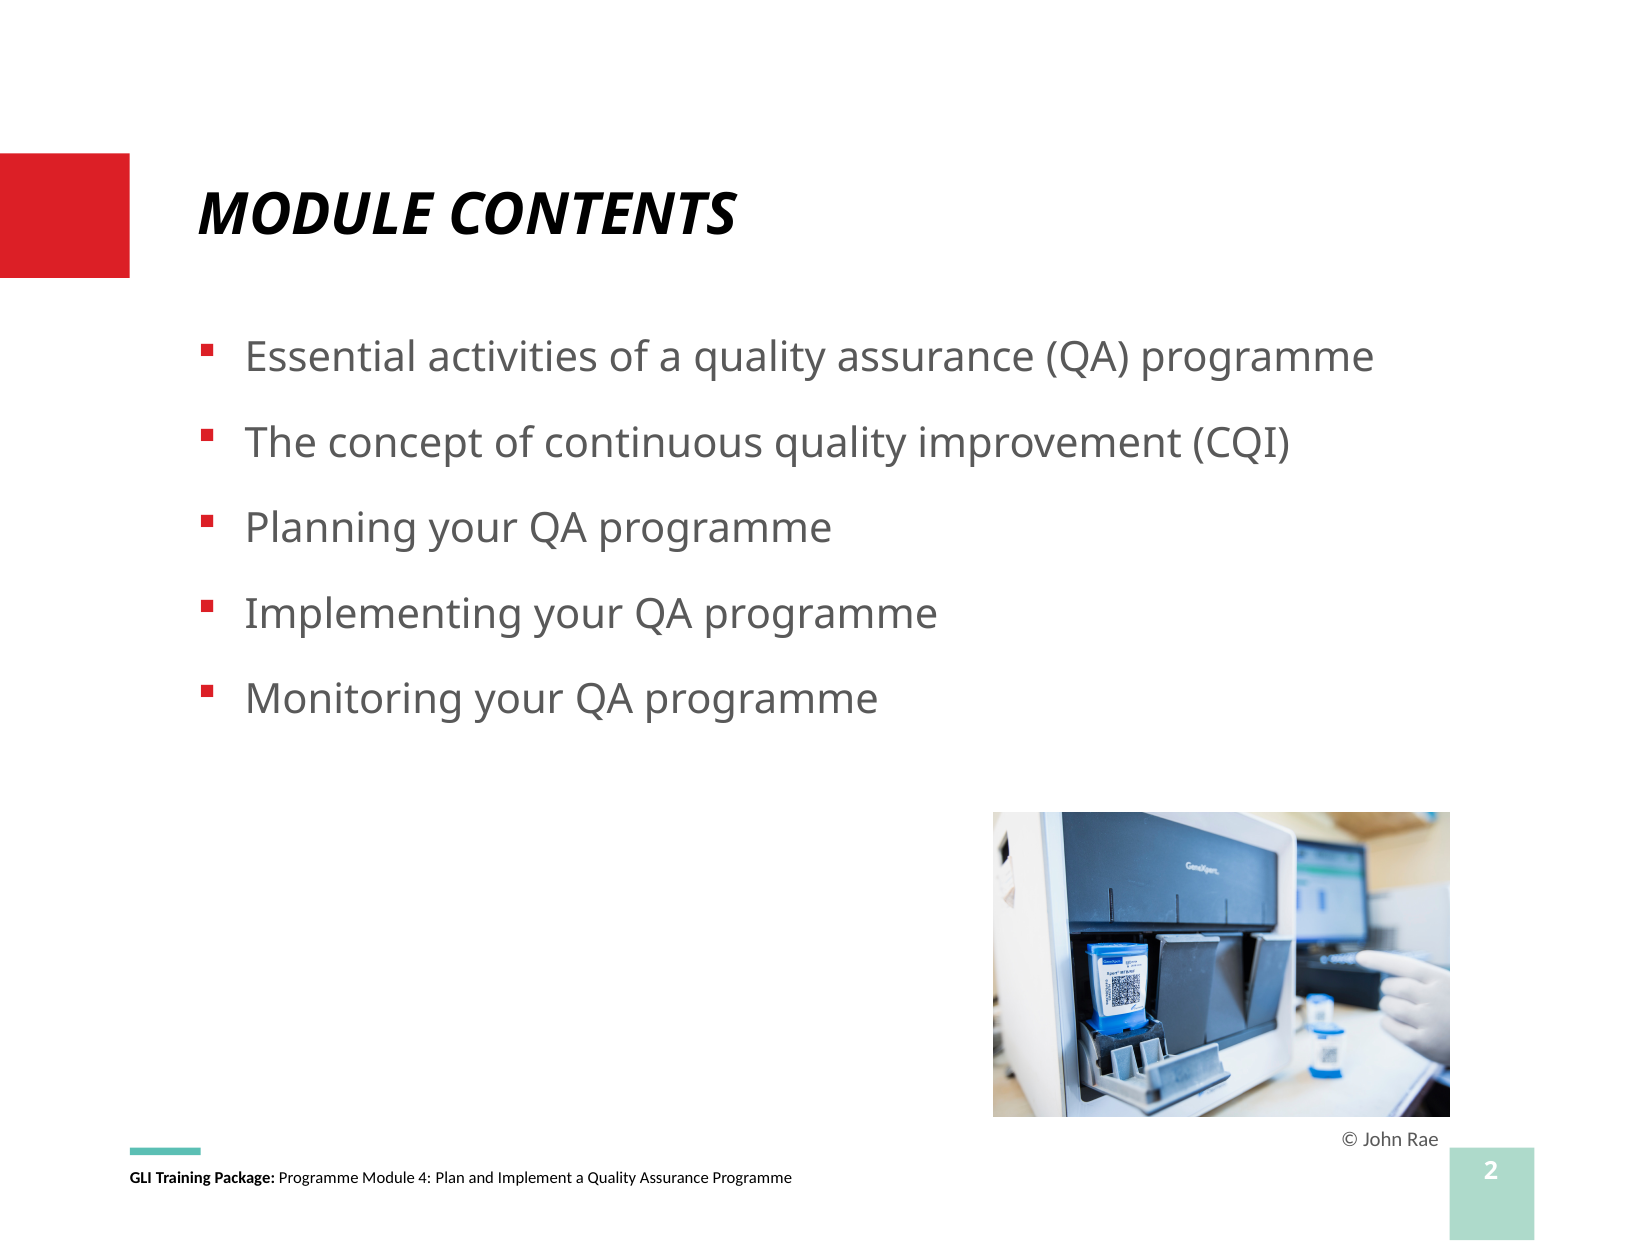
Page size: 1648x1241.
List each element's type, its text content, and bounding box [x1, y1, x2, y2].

picture [993, 812, 1450, 1117]
text_box © John Rae [907, 1118, 1459, 1159]
list Essential activities of a quality assurance (QA) programme The concept of continuous quality improvement (CQI) Planning your QA programme Implementing your QA programme Monitoring your QA programme [197, 330, 1450, 1087]
title MODULE CONTENTS [197, 153, 1450, 278]
